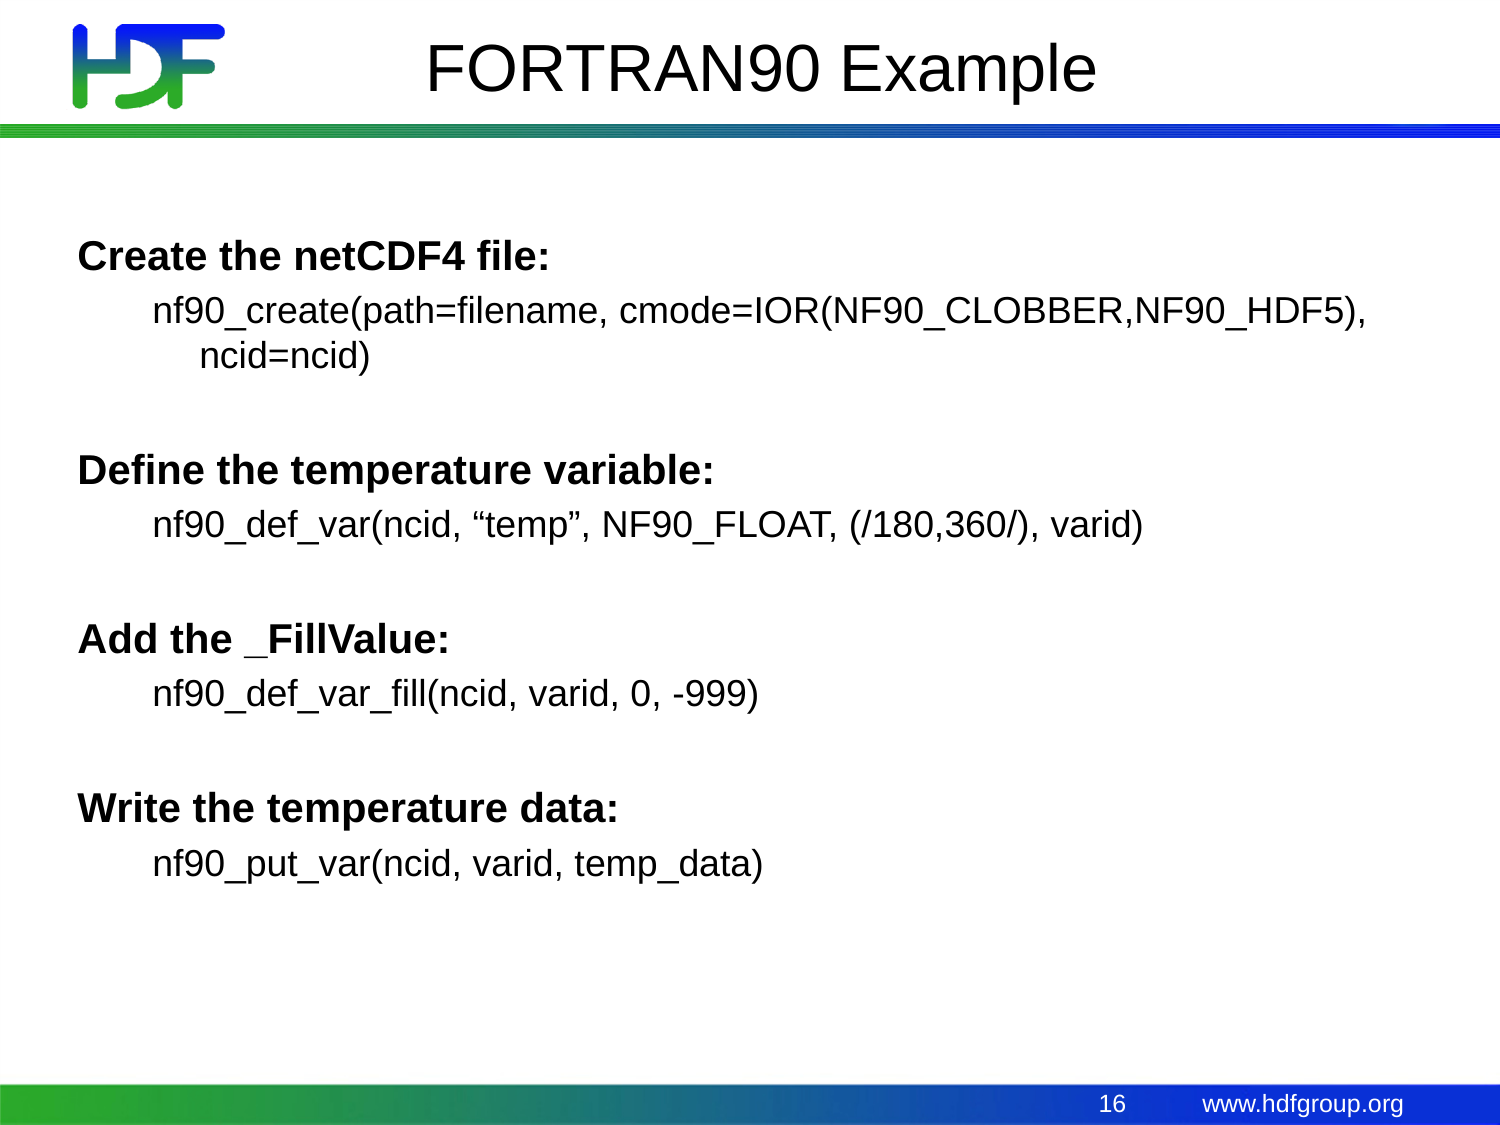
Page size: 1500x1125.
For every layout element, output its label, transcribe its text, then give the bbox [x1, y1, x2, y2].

slide_number 16 [1049, 1087, 1176, 1125]
list Create the netCDF4 file: nf90_create(path=filename, cmode=IOR(NF90_CLOBBER,NF90_HDF5), ncid=ncid) Define the temperature variable: nf90_def_var(ncid, “temp”, NF90_FLOAT, (/180,360/), varid) Add the _FillValue: nf90_def_var_fill(ncid, varid, 0, -999) Write the temperature data: nf90_put_var(ncid, varid, temp_data) [62, 162, 1451, 1063]
picture [0, 0, 1500, 1125]
title FORTRAN90 Example [187, 24, 1338, 113]
